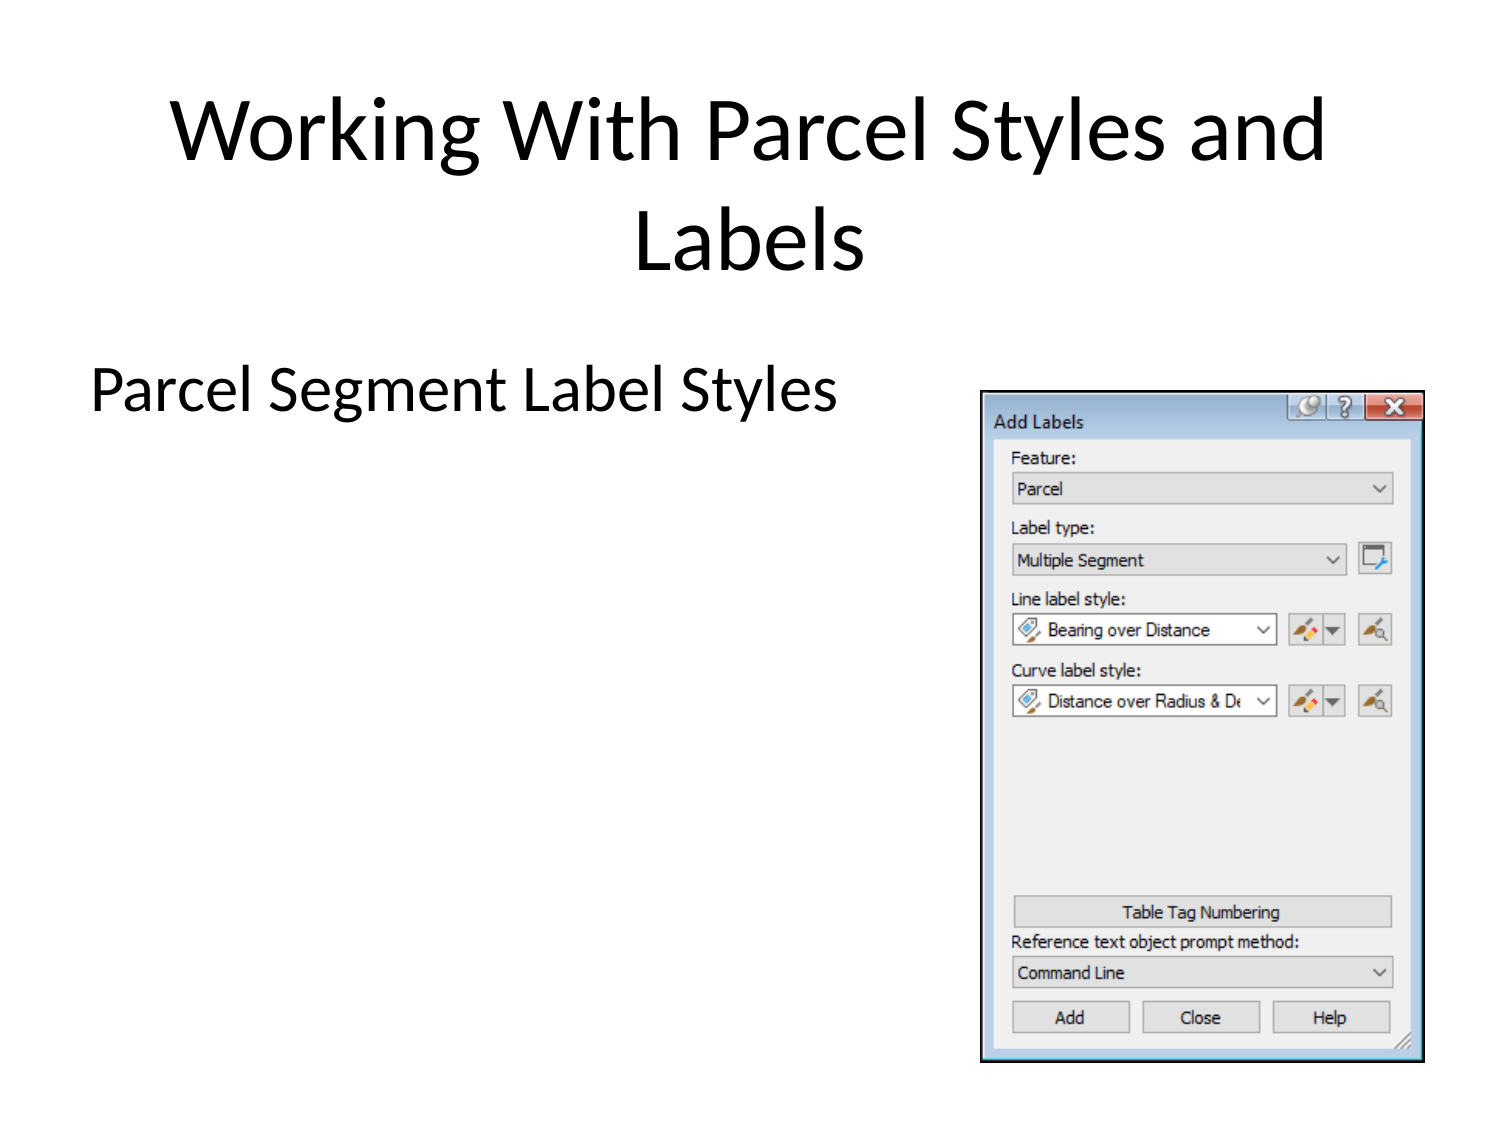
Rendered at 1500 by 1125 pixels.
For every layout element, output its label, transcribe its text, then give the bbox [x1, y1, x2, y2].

title Working With Parcel Styles and Labels [75, 45, 1425, 313]
picture [980, 390, 1426, 1063]
list Parcel Segment Label Styles [75, 337, 1375, 1063]
